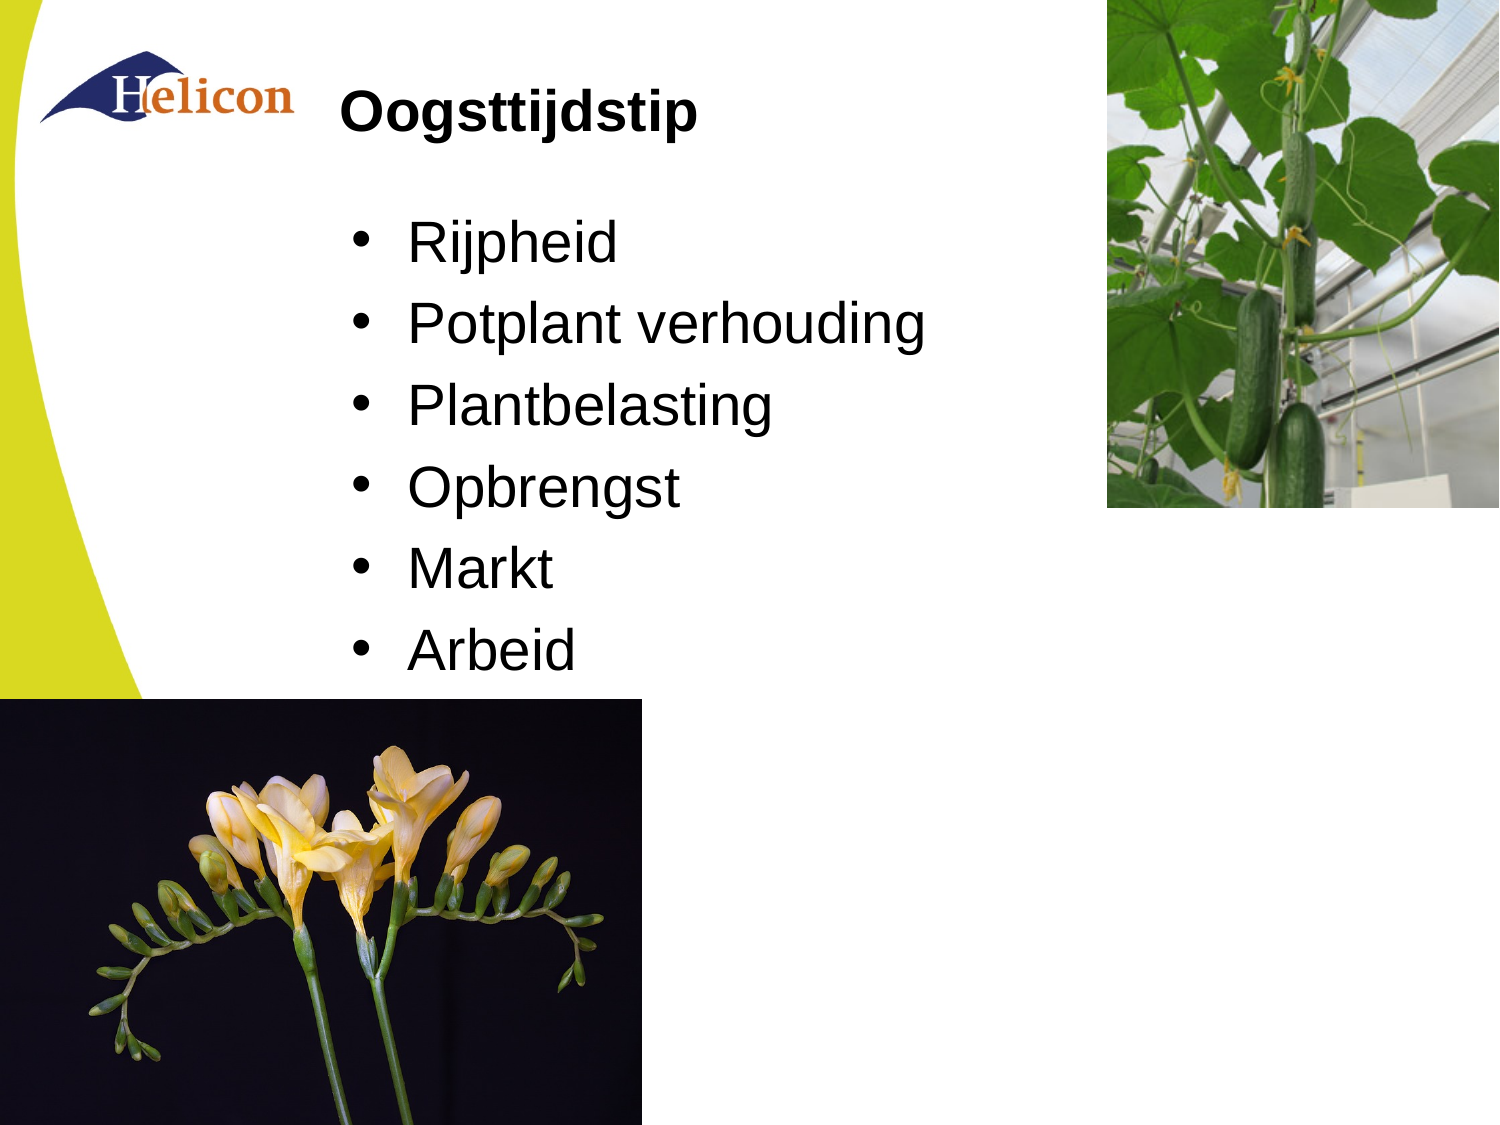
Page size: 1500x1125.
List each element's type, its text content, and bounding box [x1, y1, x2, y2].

list Rijpheid Potplant verhouding Plantbelasting Opbrengst Markt Arbeid [336, 196, 1425, 1005]
title Oogsttijdstip [324, 54, 1102, 161]
picture [0, 0, 1500, 1125]
